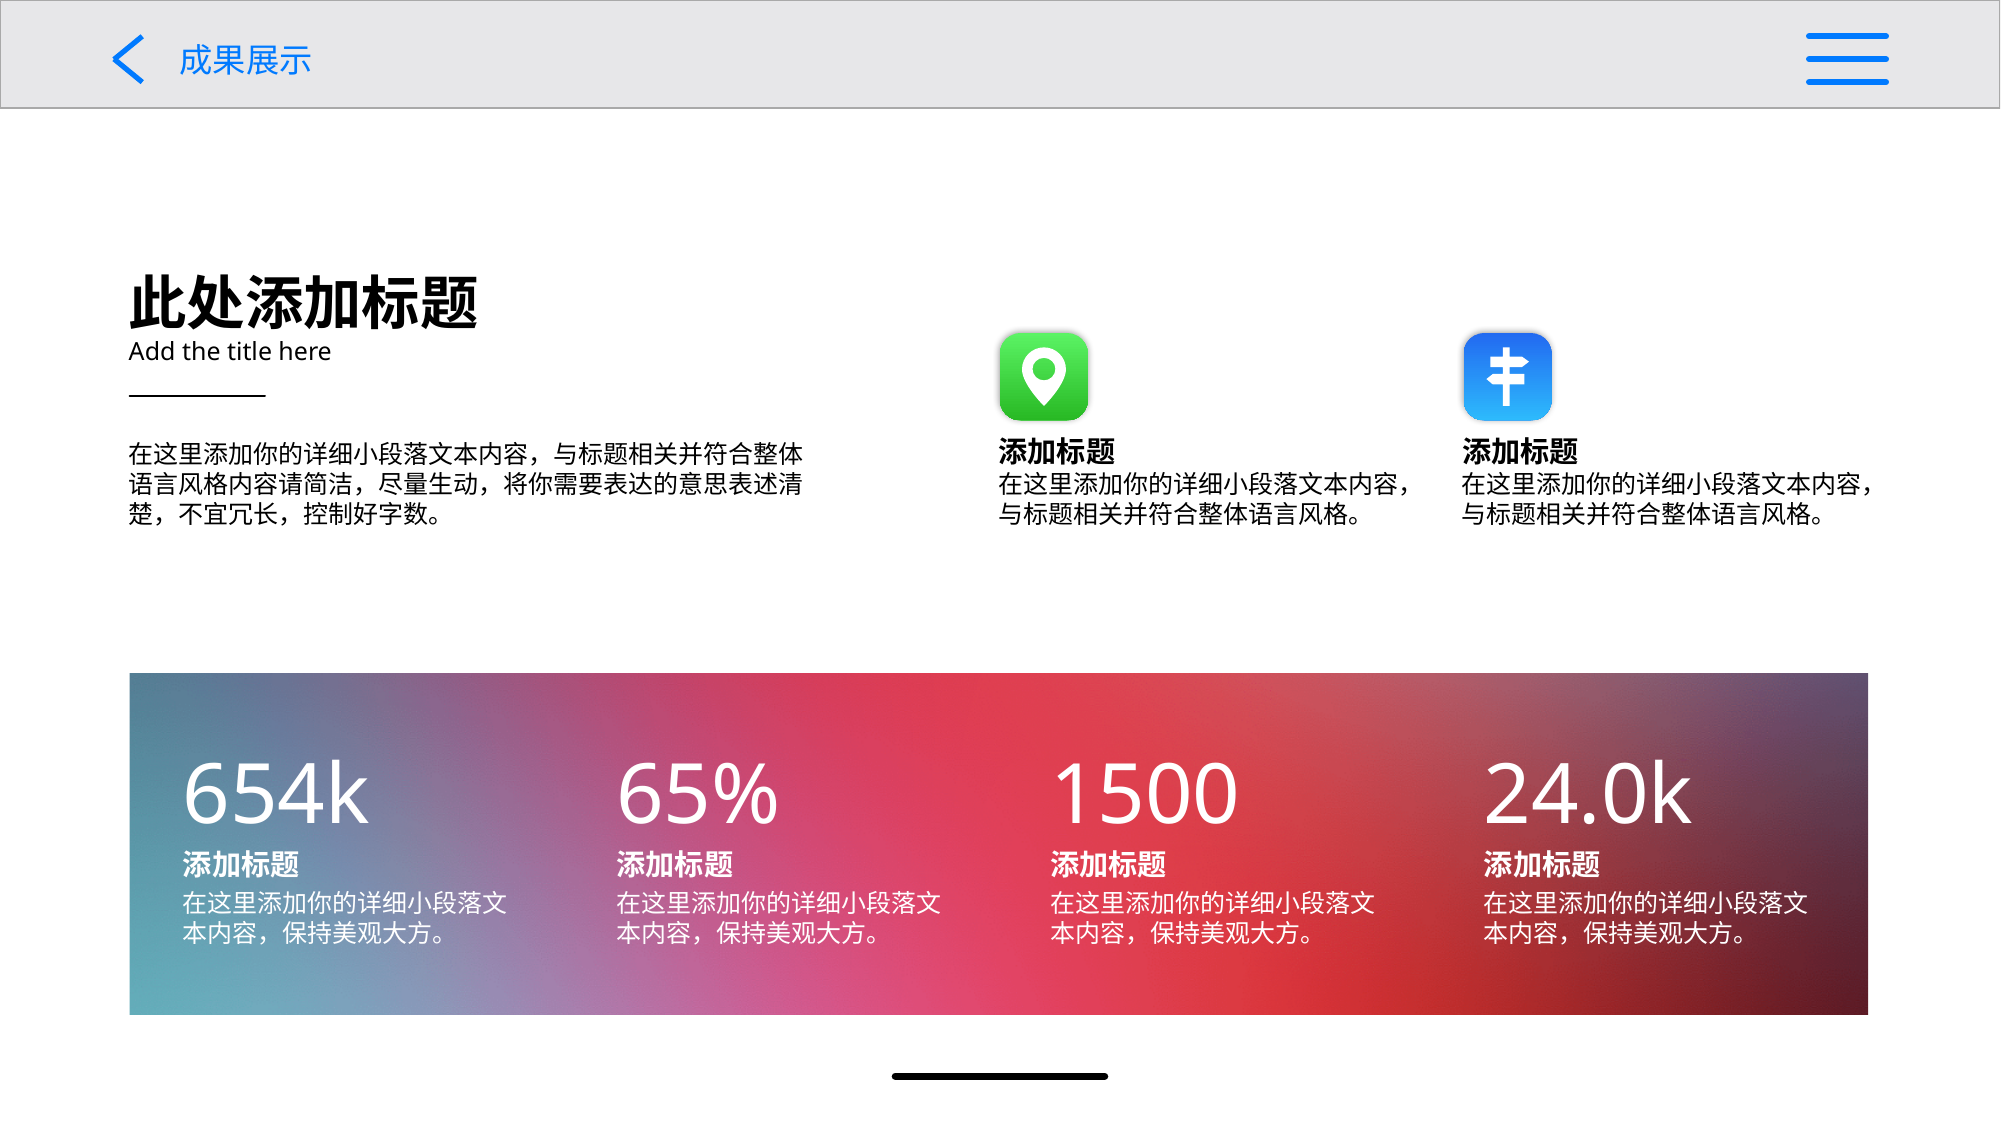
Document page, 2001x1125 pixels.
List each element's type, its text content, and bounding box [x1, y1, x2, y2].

text_box 在这里添加你的详细小段落文本内容，与标题相关并符合整体语言风格内容请简洁，尽量生动，将你需要表达的意思表述清楚，不宜冗长，控制好字数。 [114, 431, 834, 536]
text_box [129, 673, 1869, 1015]
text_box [983, 332, 1426, 538]
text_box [1447, 332, 1890, 538]
text_box 此处添加标题 Add the title here [114, 258, 532, 373]
